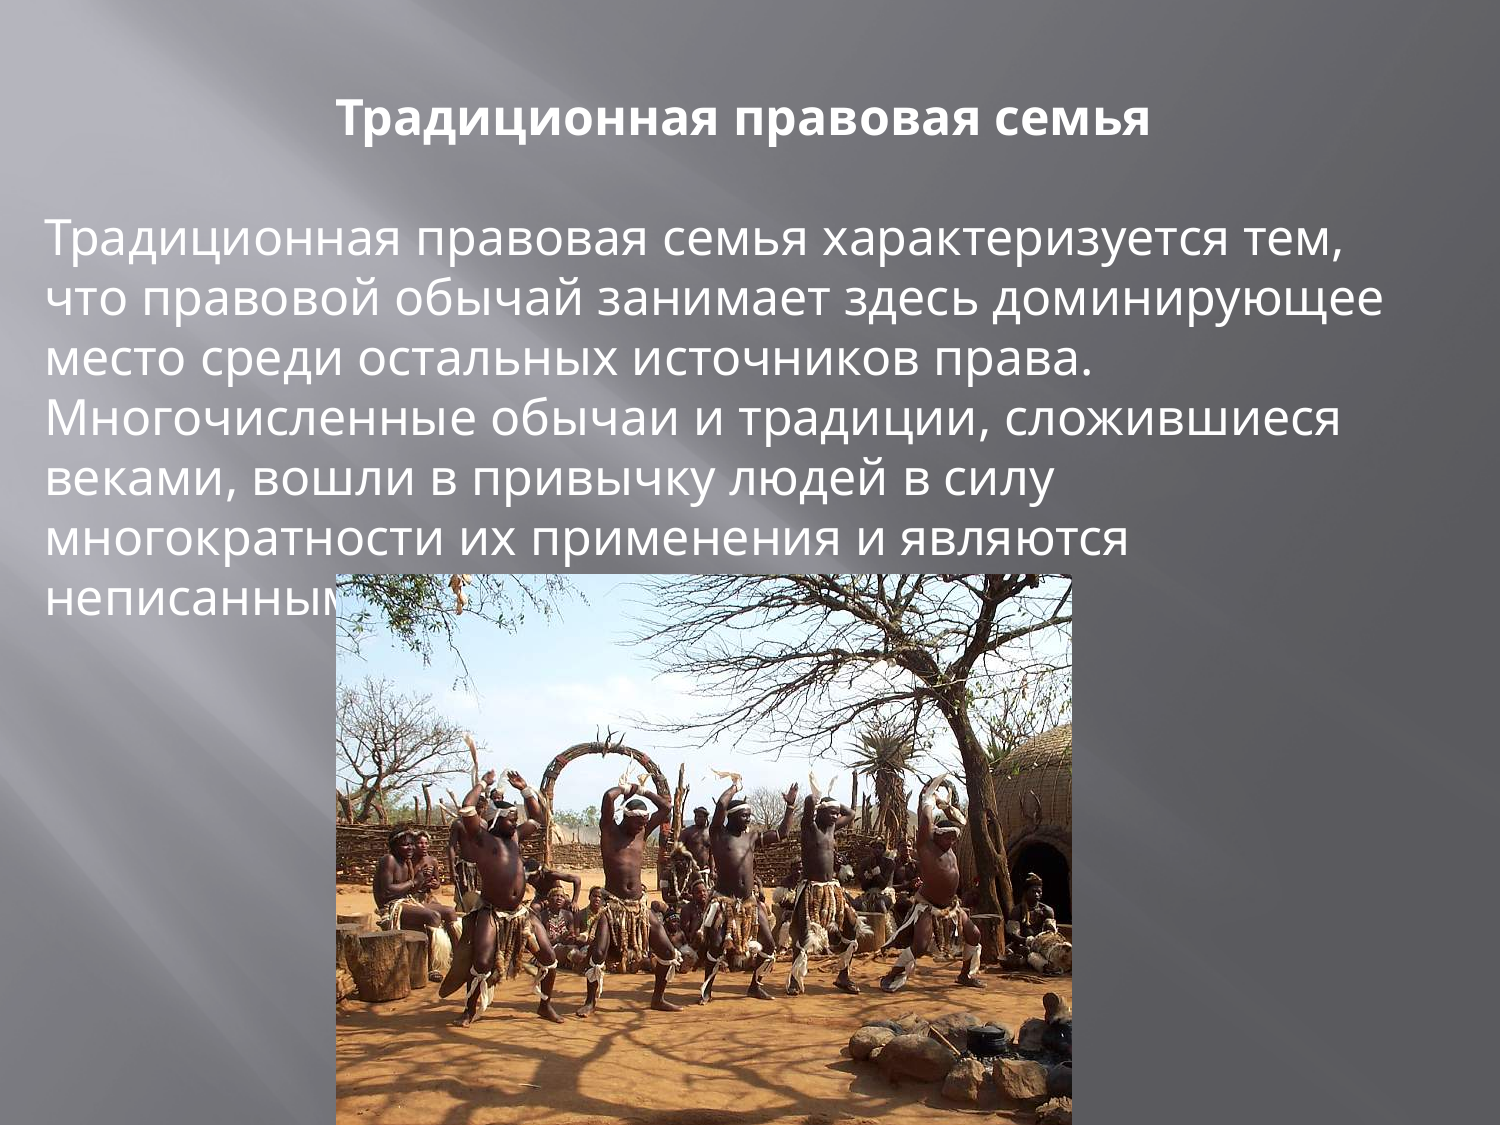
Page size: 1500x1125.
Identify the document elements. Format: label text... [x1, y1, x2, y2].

text_box Традиционная правовая семья Традиционная правовая семья характеризуется тем, что правовой обычай занимает здесь доминирующее место среди остальных источников права. Многочисленные обычаи и традиции, сложившиеся веками, вошли в привычку людей в силу многократности их применения и являются неписанными правилами поведения. [29, 78, 1459, 633]
picture [336, 574, 1072, 1125]
